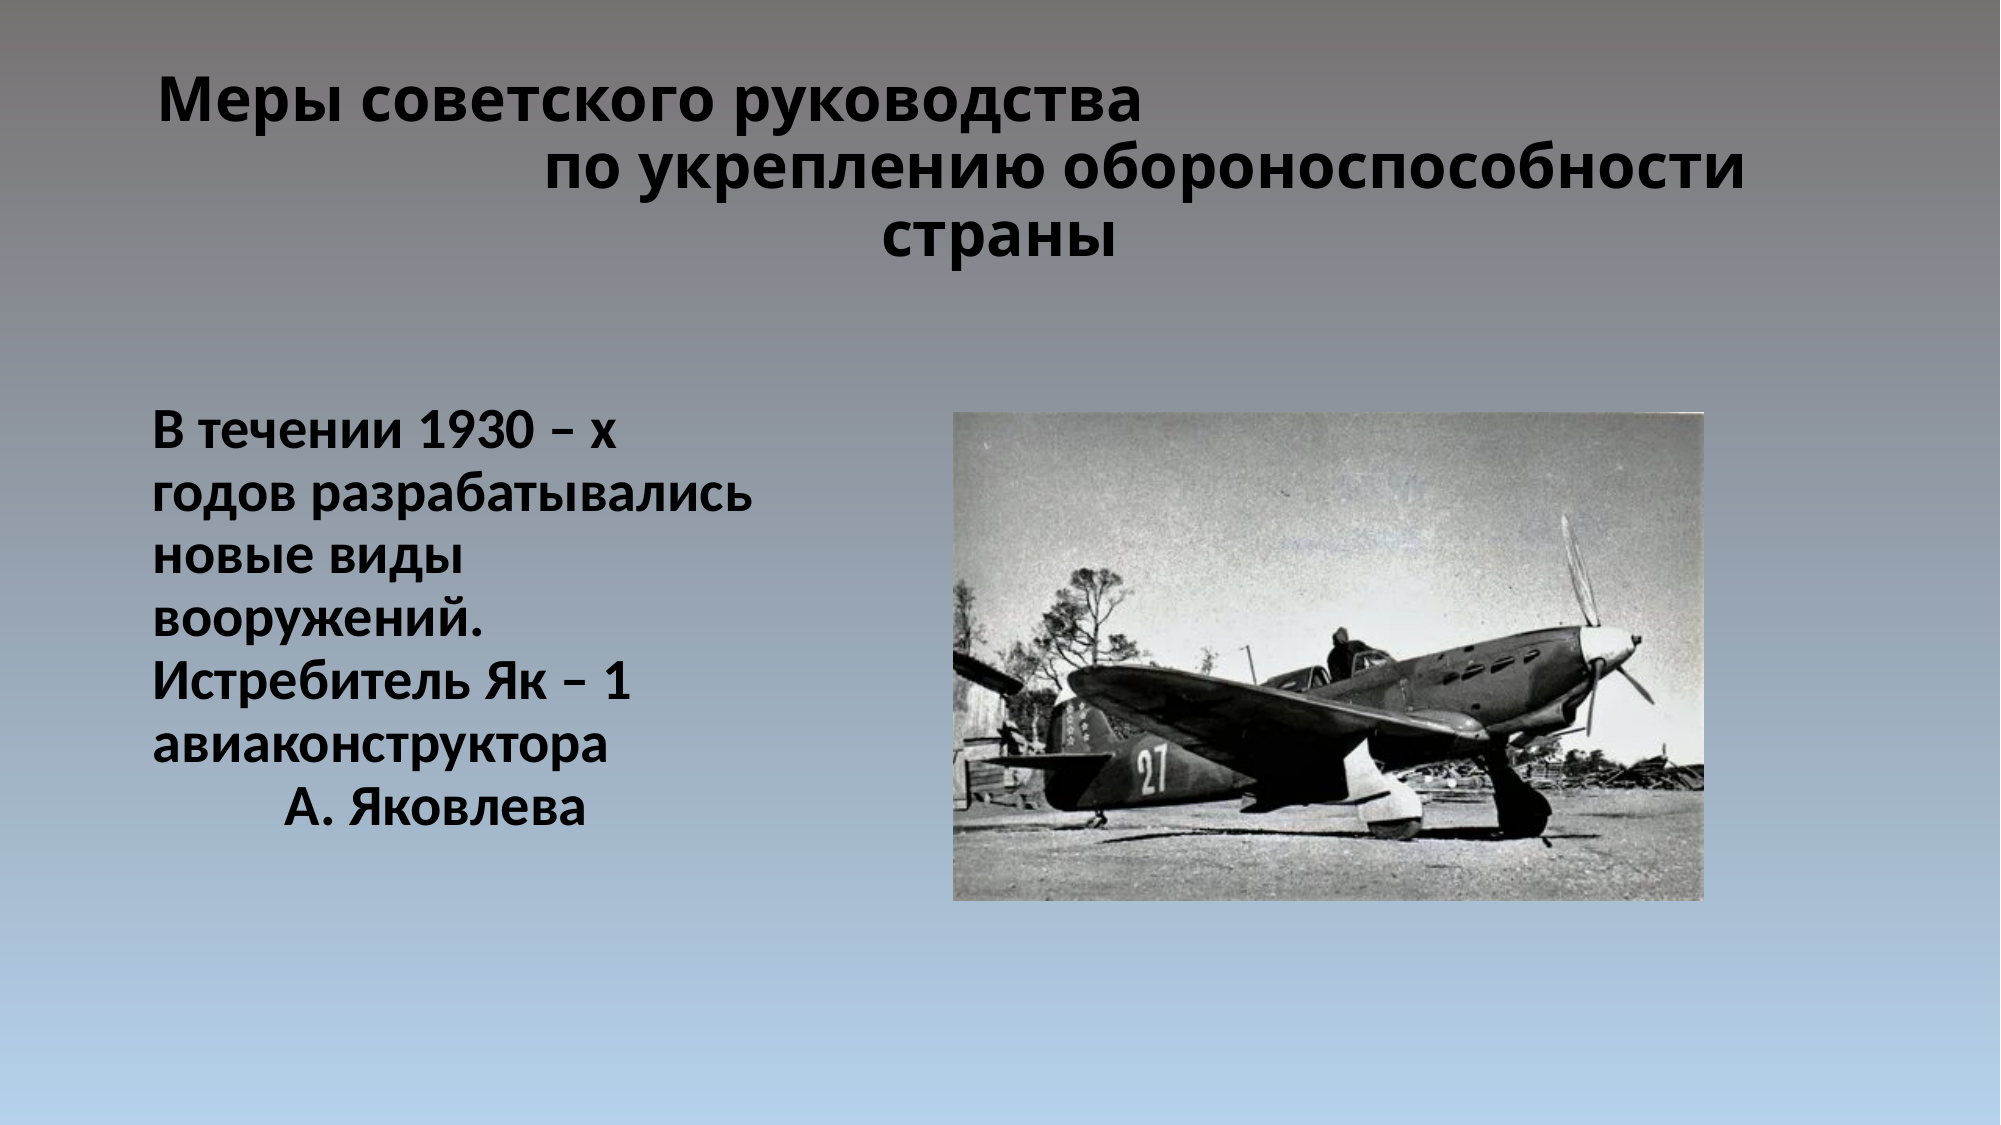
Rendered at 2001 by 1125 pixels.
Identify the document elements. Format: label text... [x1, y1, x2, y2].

title Меры советского руководства по укреплению обороноспособности страны [137, 59, 1863, 278]
list В течении 1930 – х годов разрабатывались новые виды вооружений. Истребитель Як – 1 авиаконструктора А. Яковлева [137, 299, 791, 1014]
picture [953, 412, 1704, 901]
